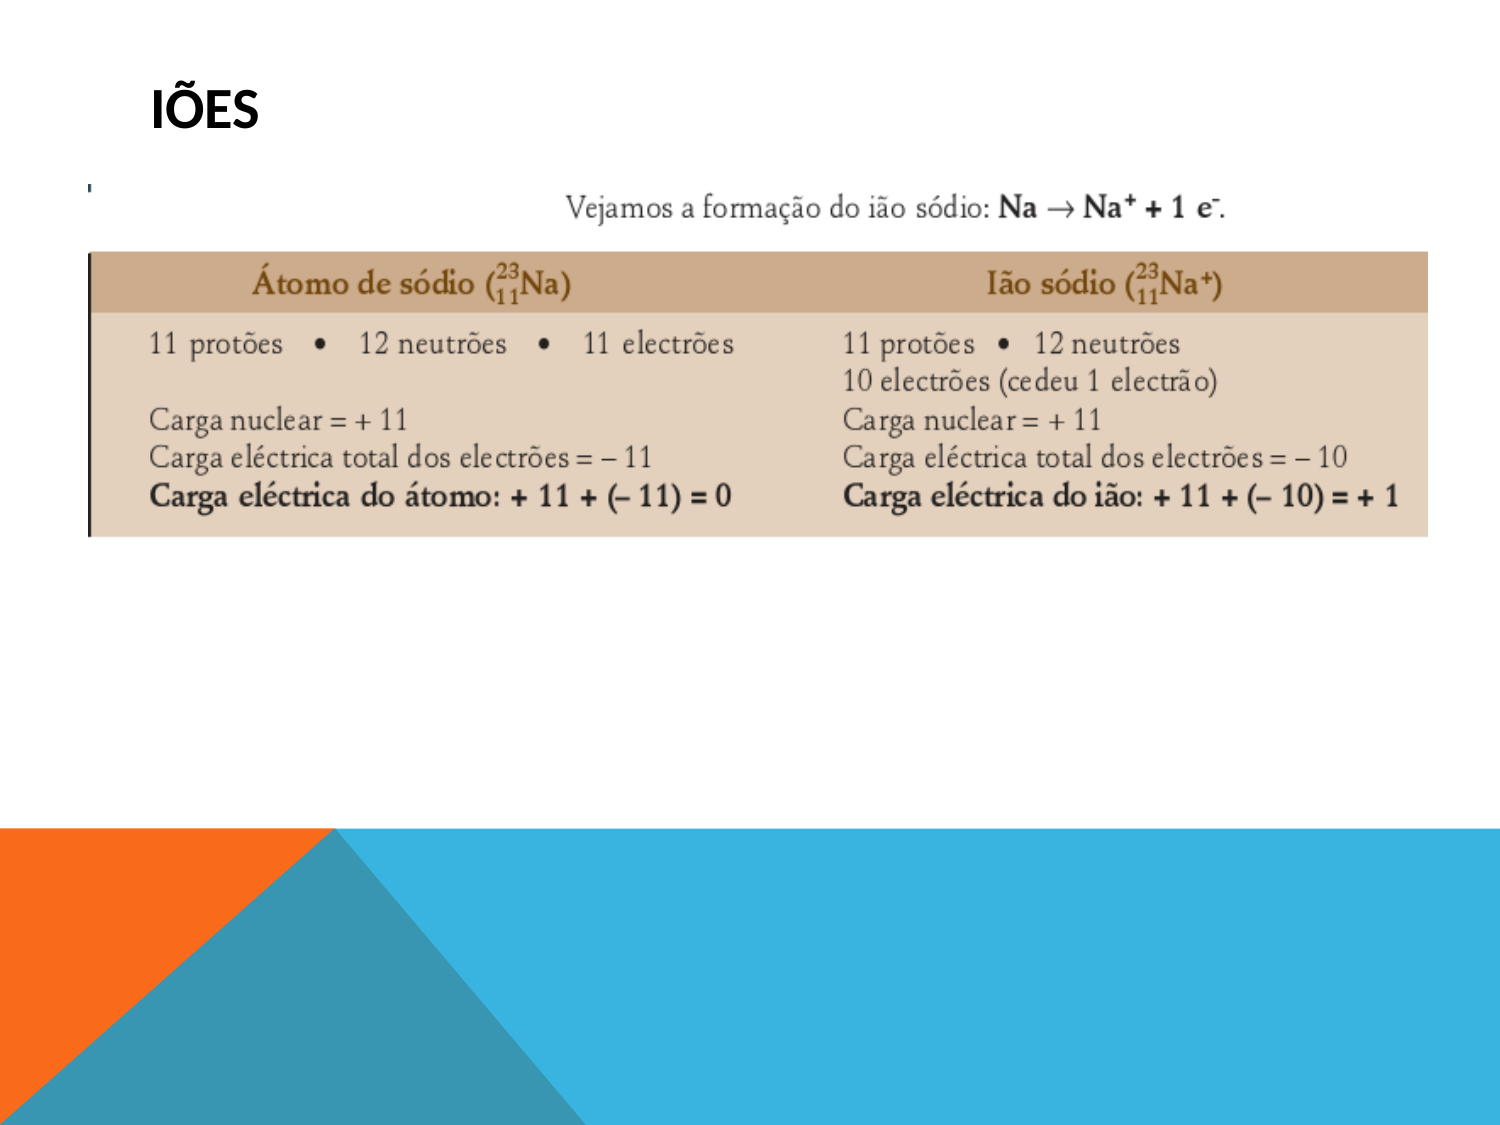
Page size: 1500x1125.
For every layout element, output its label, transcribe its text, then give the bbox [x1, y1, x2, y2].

picture [88, 184, 1429, 540]
title iões [135, 60, 1369, 150]
